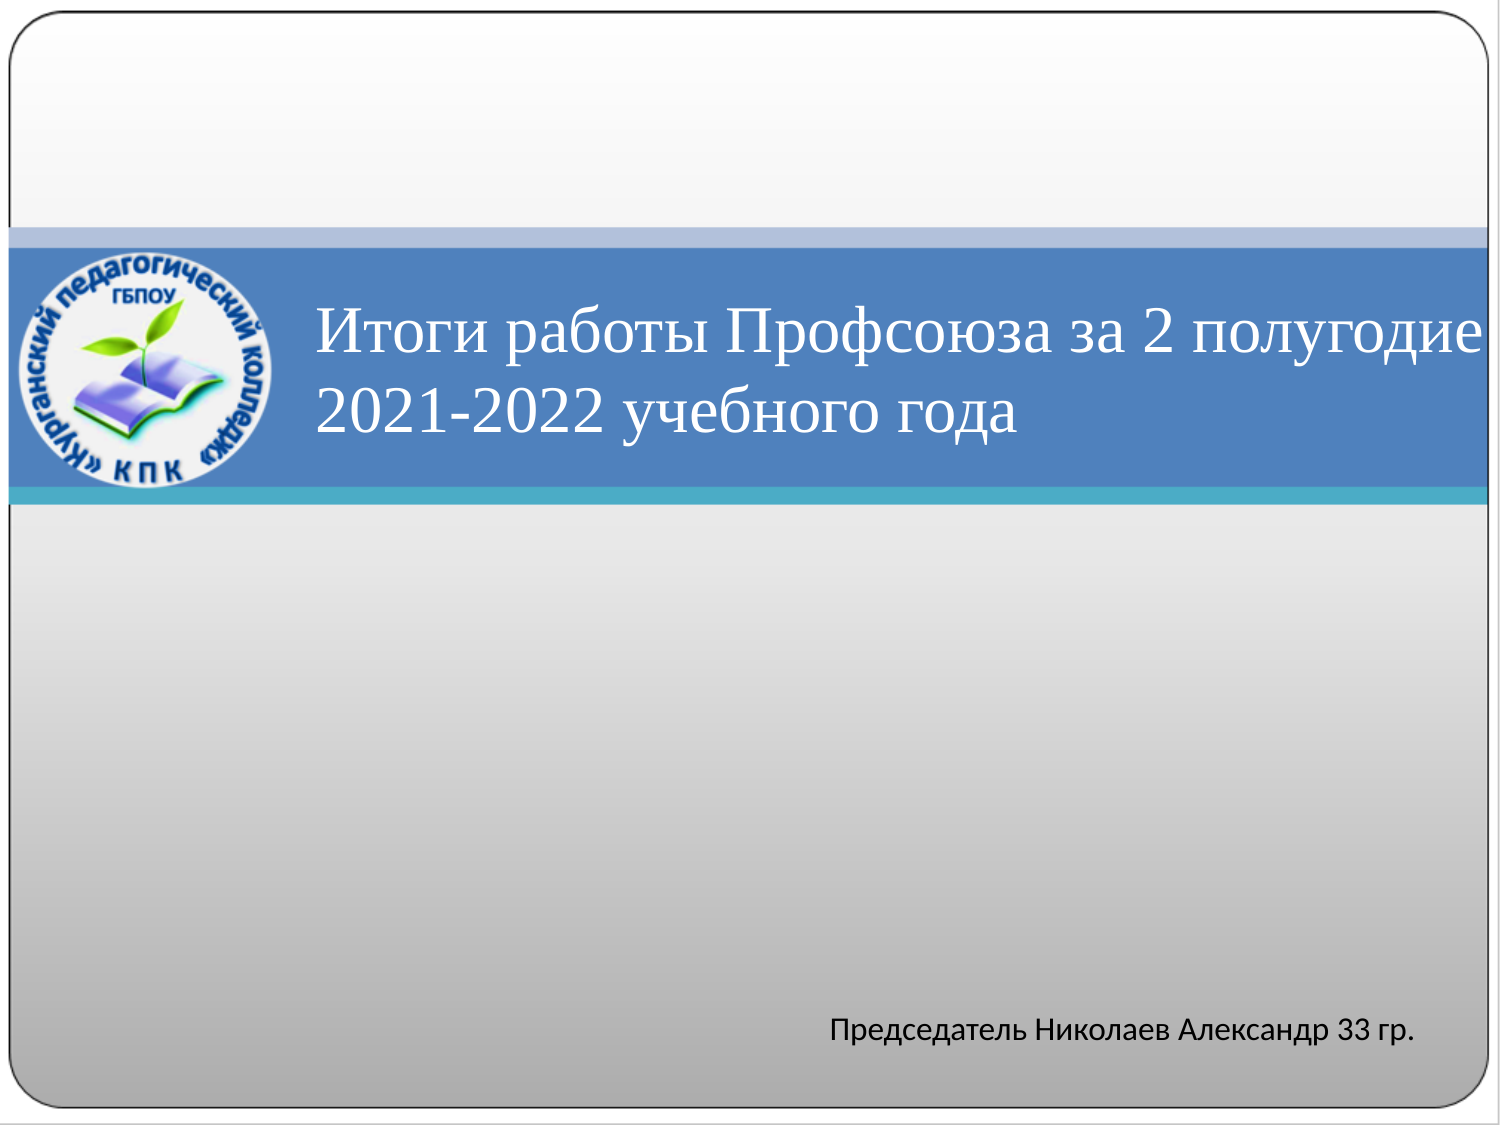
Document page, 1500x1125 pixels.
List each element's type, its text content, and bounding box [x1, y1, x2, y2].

text_box Итоги работы Профсоюза за 2 полугодие 2021-2022 учебного года [301, 278, 1500, 454]
picture [0, 0, 1500, 1125]
text_box Председатель Николаев Александр 33 гр. [559, 999, 1431, 1055]
